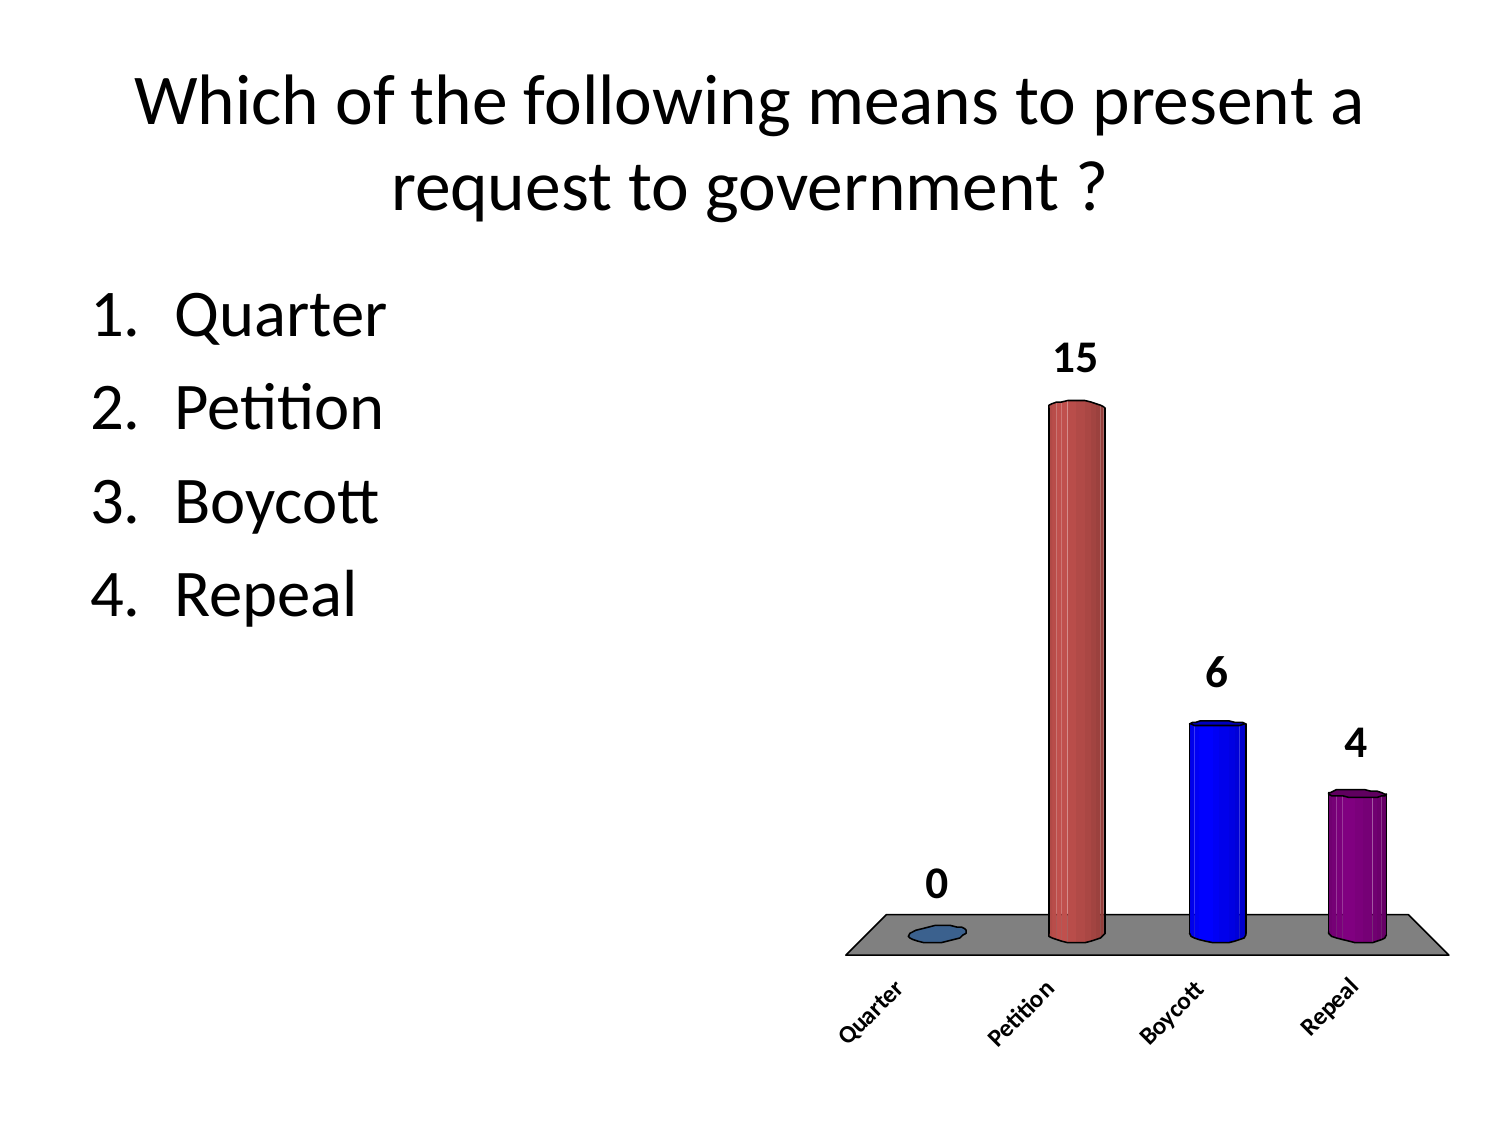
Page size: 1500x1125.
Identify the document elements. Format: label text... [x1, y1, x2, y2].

list Quarter Petition Boycott Repeal [75, 262, 750, 1005]
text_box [739, 270, 1490, 1115]
title Which of the following means to present a request to government ? [75, 45, 1425, 233]
